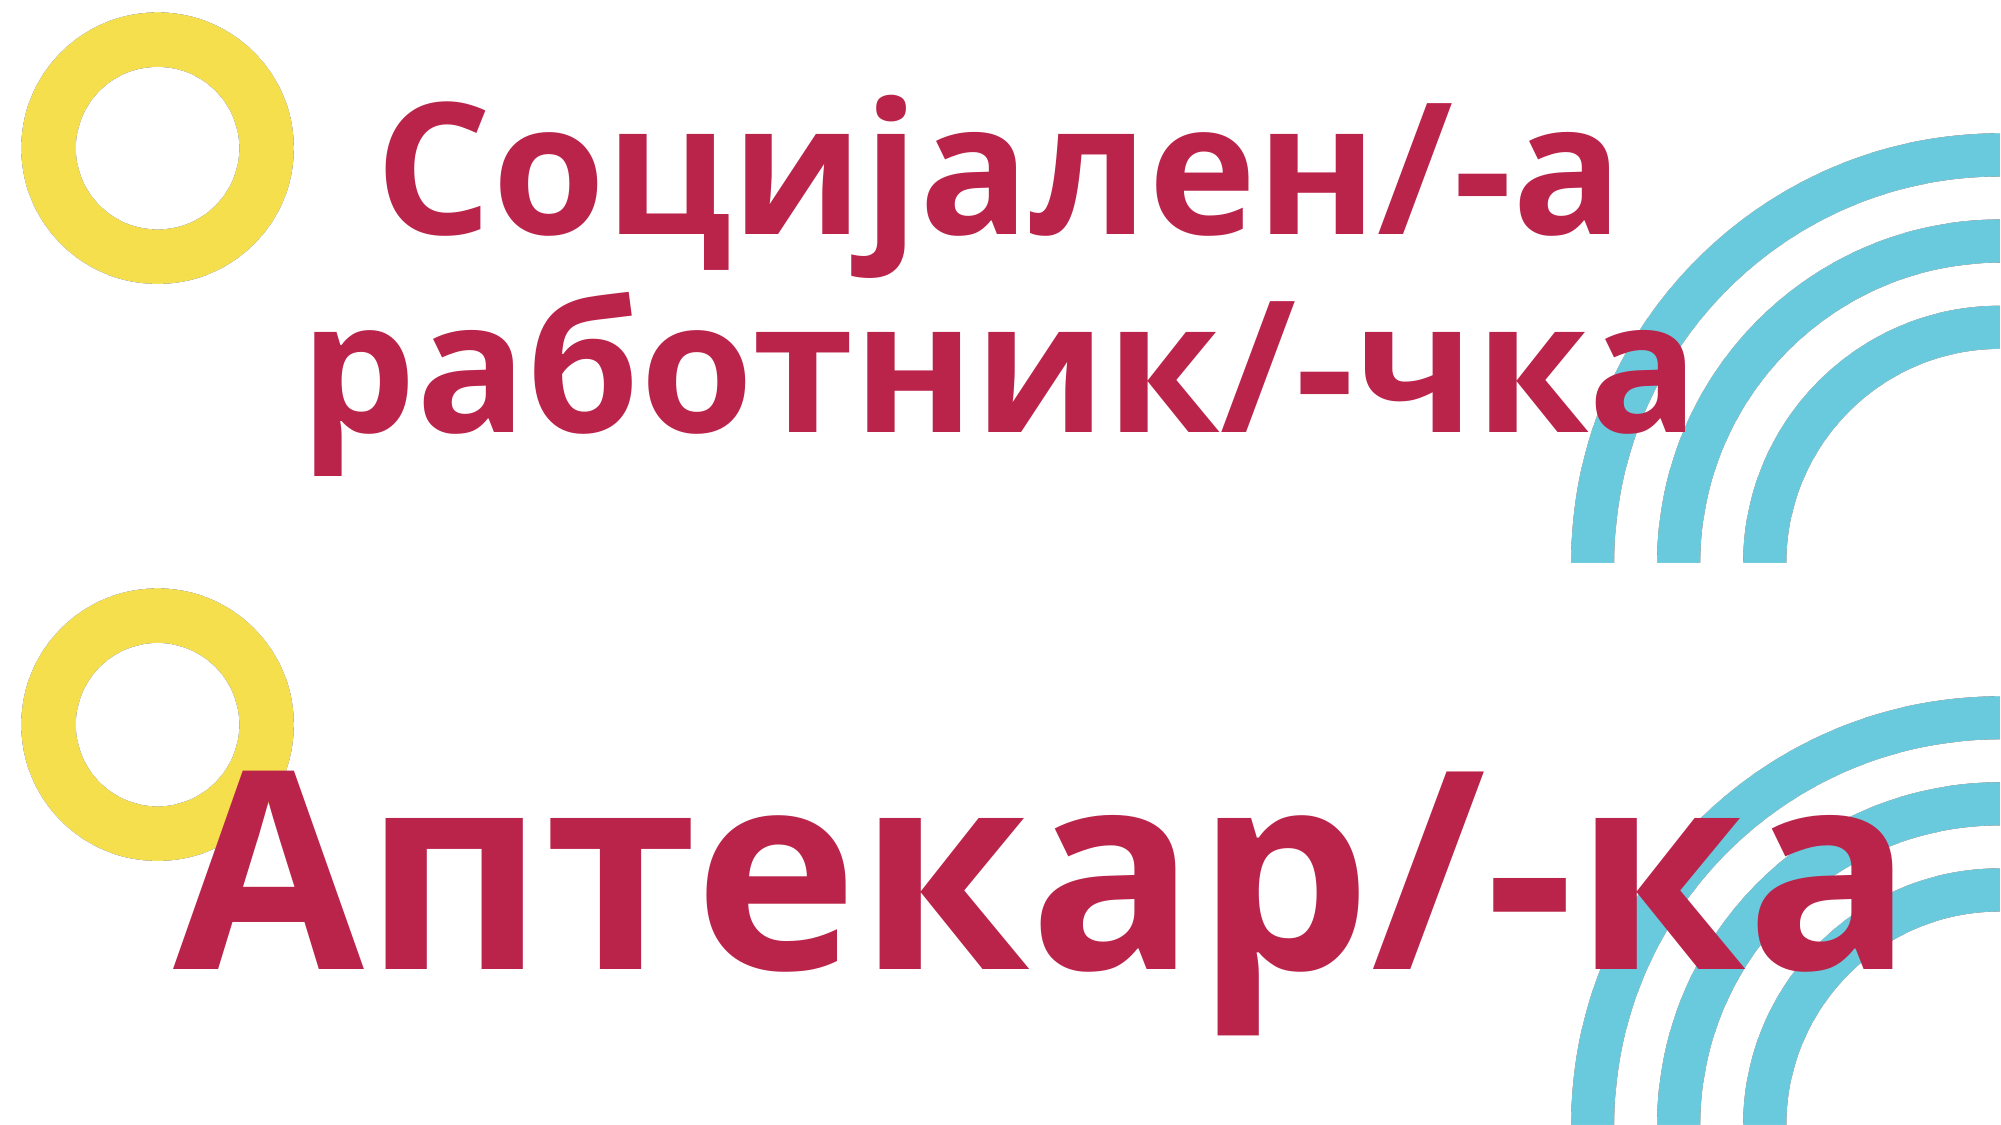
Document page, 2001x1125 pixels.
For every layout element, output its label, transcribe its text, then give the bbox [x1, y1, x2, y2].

picture [1571, 696, 2000, 1125]
picture [21, 588, 294, 861]
text_box Аптекар/-ка [99, 717, 1988, 1037]
title Социјален/-а работник/-чка [56, 88, 1944, 480]
picture [1571, 133, 2000, 563]
picture [21, 12, 294, 284]
